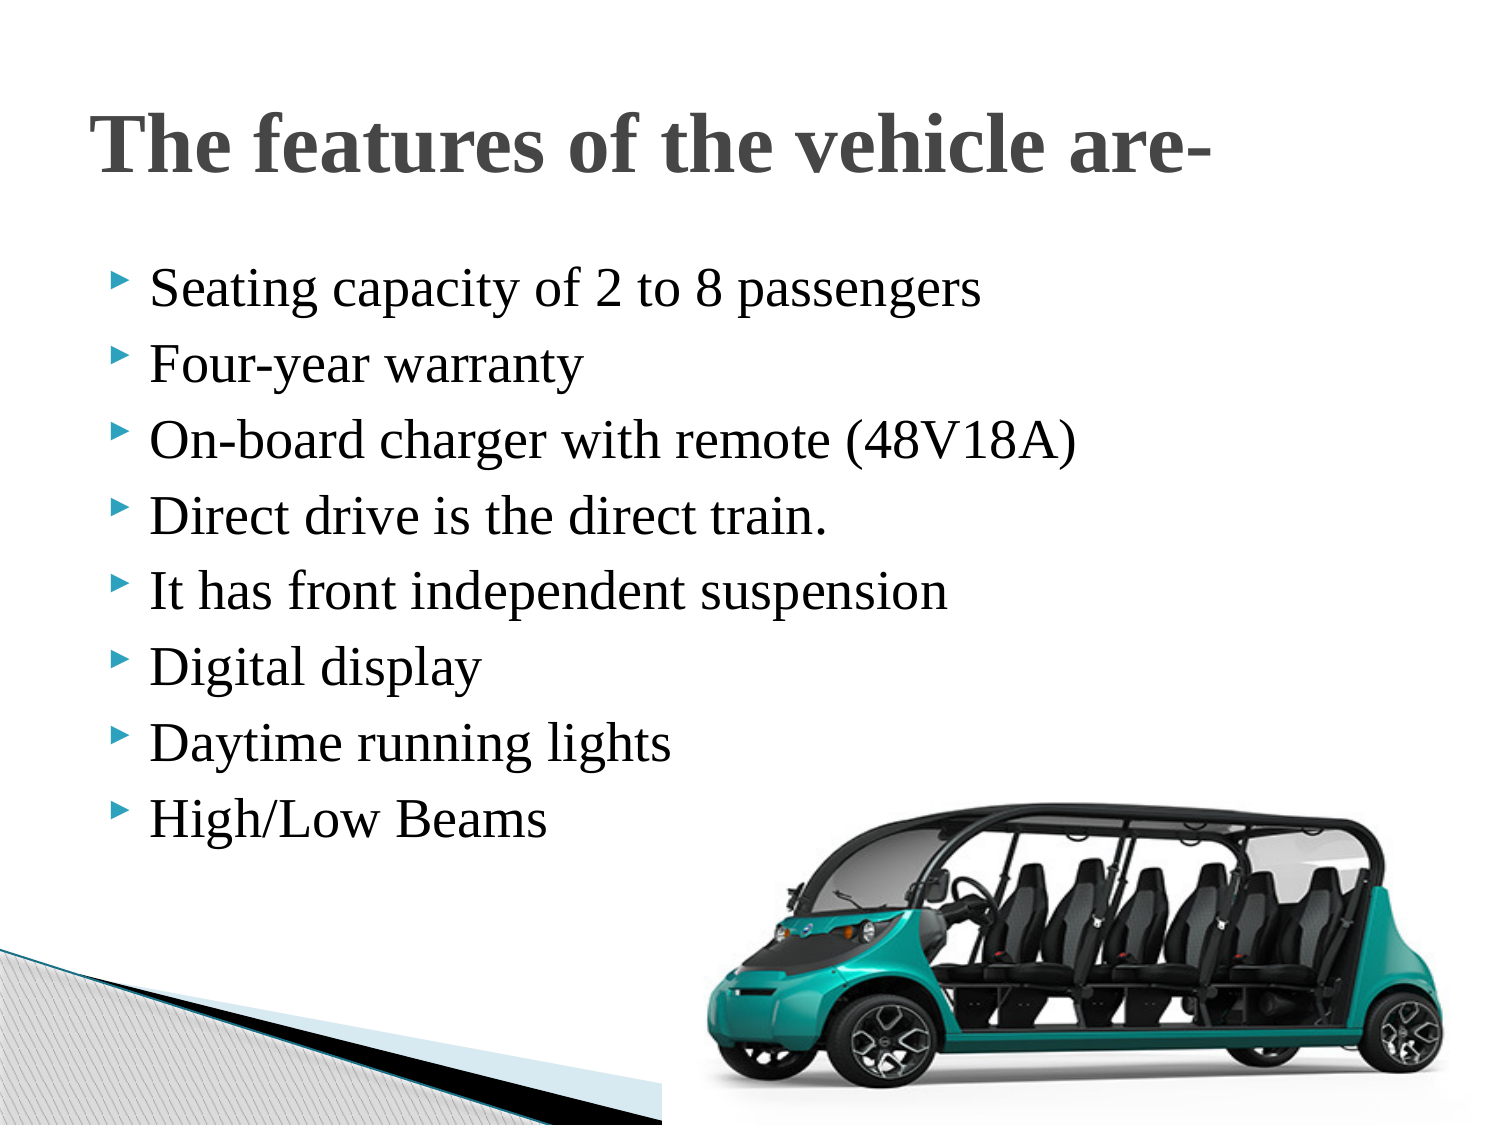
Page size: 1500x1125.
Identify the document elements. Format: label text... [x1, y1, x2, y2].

picture [662, 766, 1471, 1125]
title The features of the vehicle are- [75, 45, 1425, 233]
list Seating capacity of 2 to 8 passengers Four-year warranty On-board charger with remote (48V18A) Direct drive is the direct train. It has front independent suspension Digital display Daytime running lights High/Low Beams [75, 243, 1425, 986]
